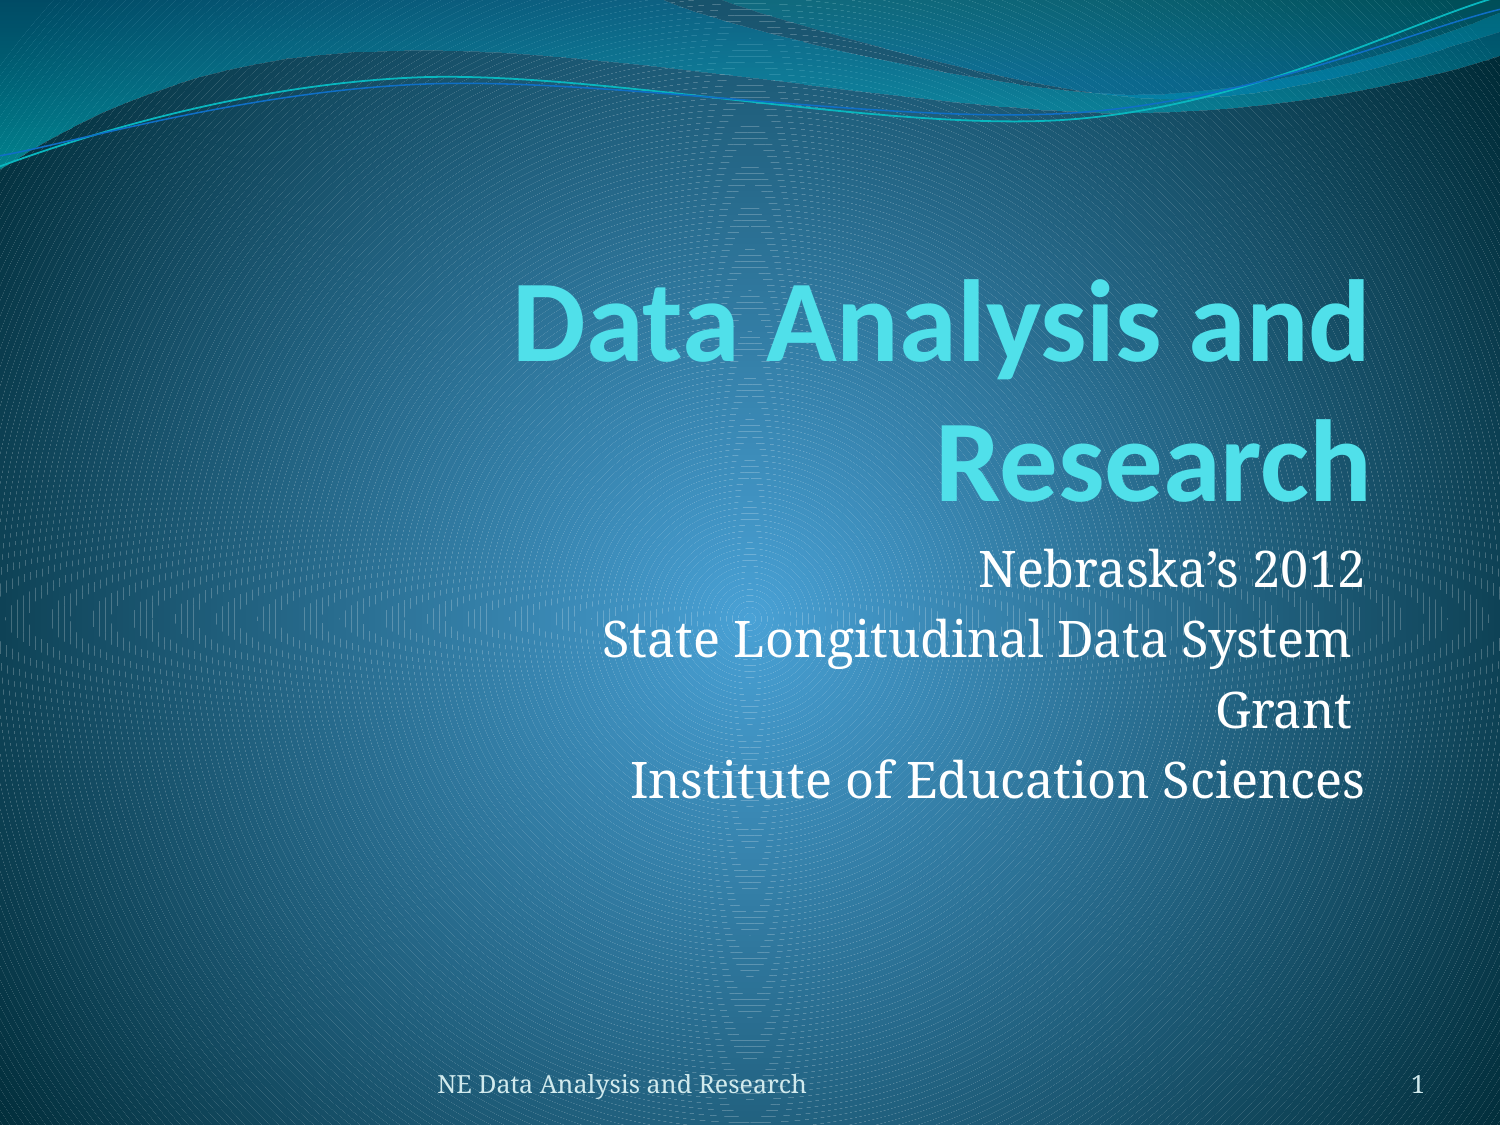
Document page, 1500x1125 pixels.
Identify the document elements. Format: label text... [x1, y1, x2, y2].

title Data Analysis and Research [87, 224, 1376, 525]
slide_number 1 [1299, 1042, 1425, 1103]
footer NE Data Analysis and Research [437, 1042, 988, 1103]
subtitle Nebraska’s 2012 State Longitudinal Data System Grant Institute of Education Sciences [87, 529, 1376, 818]
